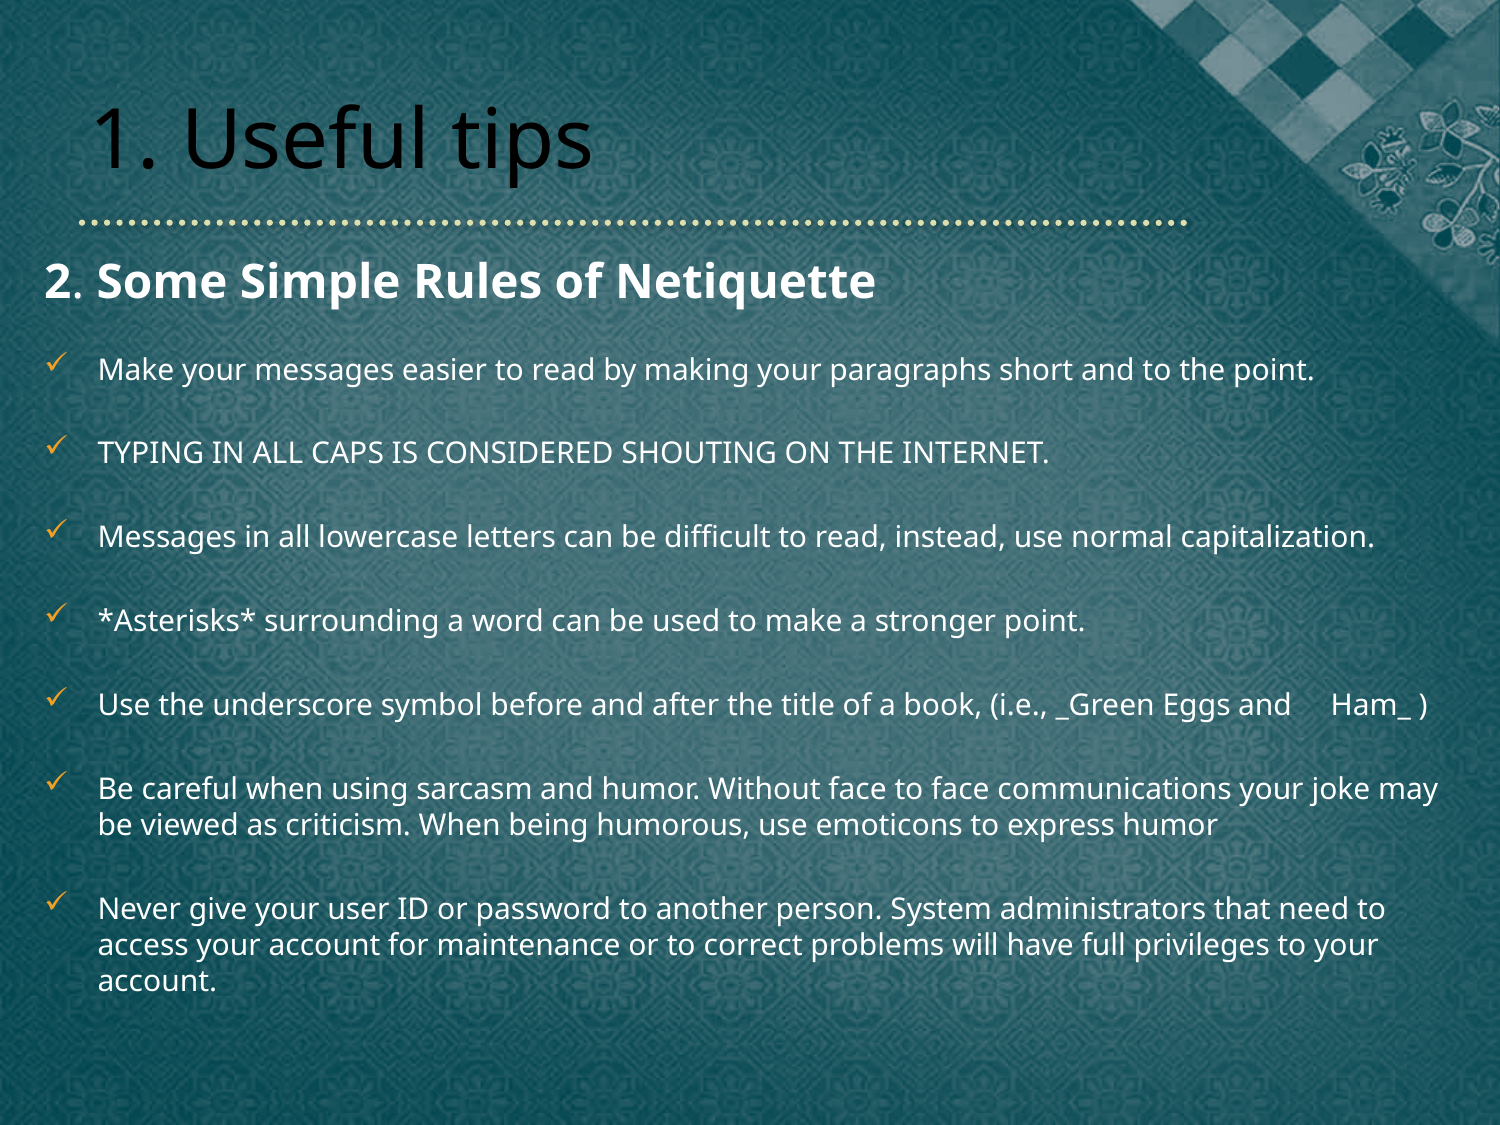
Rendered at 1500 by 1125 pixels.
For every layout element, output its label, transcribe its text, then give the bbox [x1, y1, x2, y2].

title 1. Useful tips [75, 58, 1196, 211]
list 2. Some Simple Rules of Netiquette Make your messages easier to read by making your paragraphs short and to the point. TYPING IN ALL CAPS IS CONSIDERED SHOUTING ON THE INTERNET. Messages in all lowercase letters can be difficult to read, instead, use normal capitalization. *Asterisks* surrounding a word can be used to make a stronger point. Use the underscore symbol before and after the title of a book, (i.e., _Green Eggs and Ham_ ) Be careful when using sarcasm and humor. Without face to face communications your joke may be viewed as criticism. When being humorous, use emoticons to express humor Never give your user ID or password to another person. System administrators that need to access your account for maintenance or to correct problems will have full privileges to your account. [29, 243, 1467, 1012]
